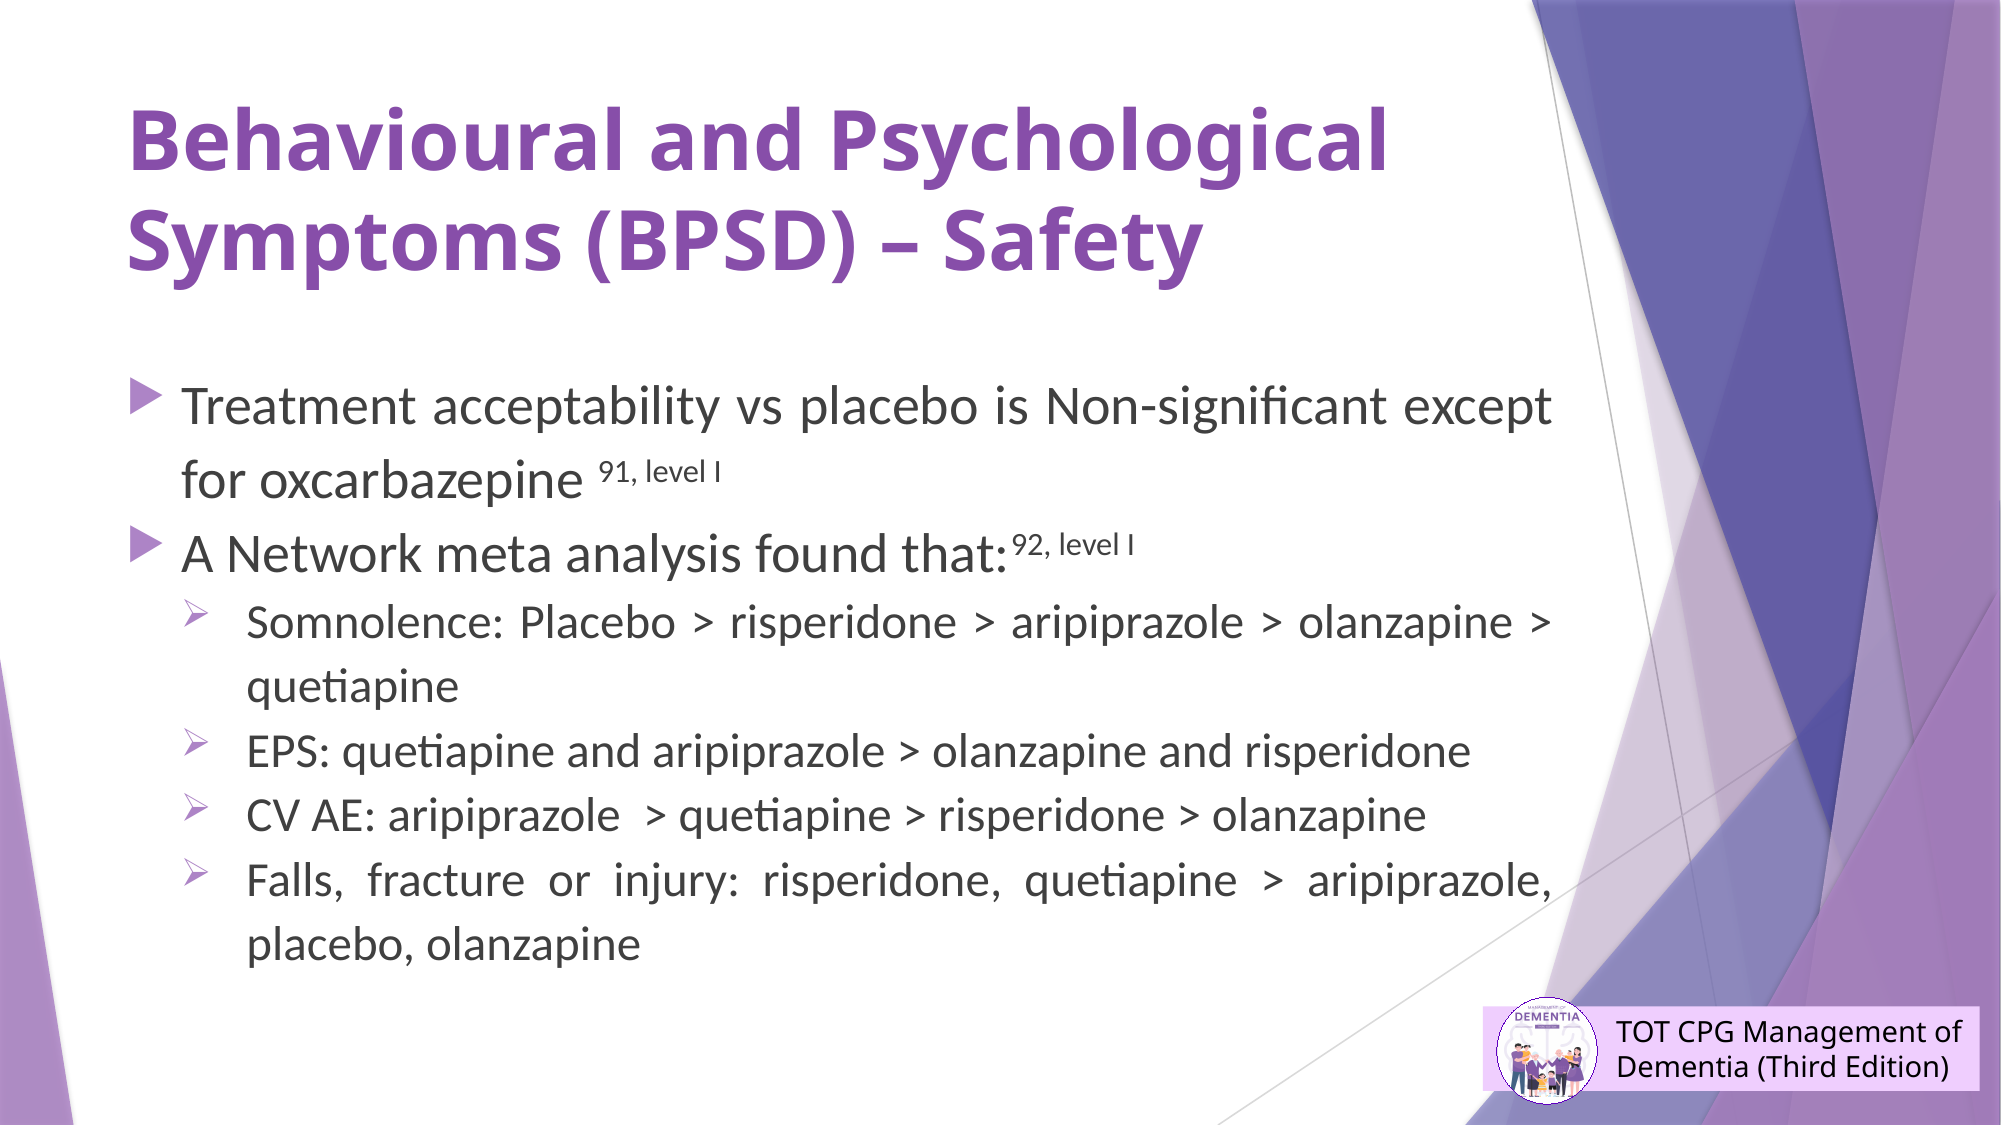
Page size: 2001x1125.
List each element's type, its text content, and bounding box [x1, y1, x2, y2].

title Behavioural and Psychological Symptoms (BPSD) – Safety [111, 79, 1522, 297]
list Treatment acceptability vs placebo is Non-significant except for oxcarbazepine 91, level I A Network meta analysis found that:92, level I Somnolence: Placebo > risperidone > aripiprazole > olanzapine > quetiapine EPS: quetiapine and aripiprazole > olanzapine and risperidone CV AE: aripiprazole > quetiapine > risperidone > olanzapine Falls, fracture or injury: risperidone, quetiapine > aripiprazole, placebo, olanzapine [111, 354, 1570, 992]
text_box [1482, 996, 1981, 1105]
